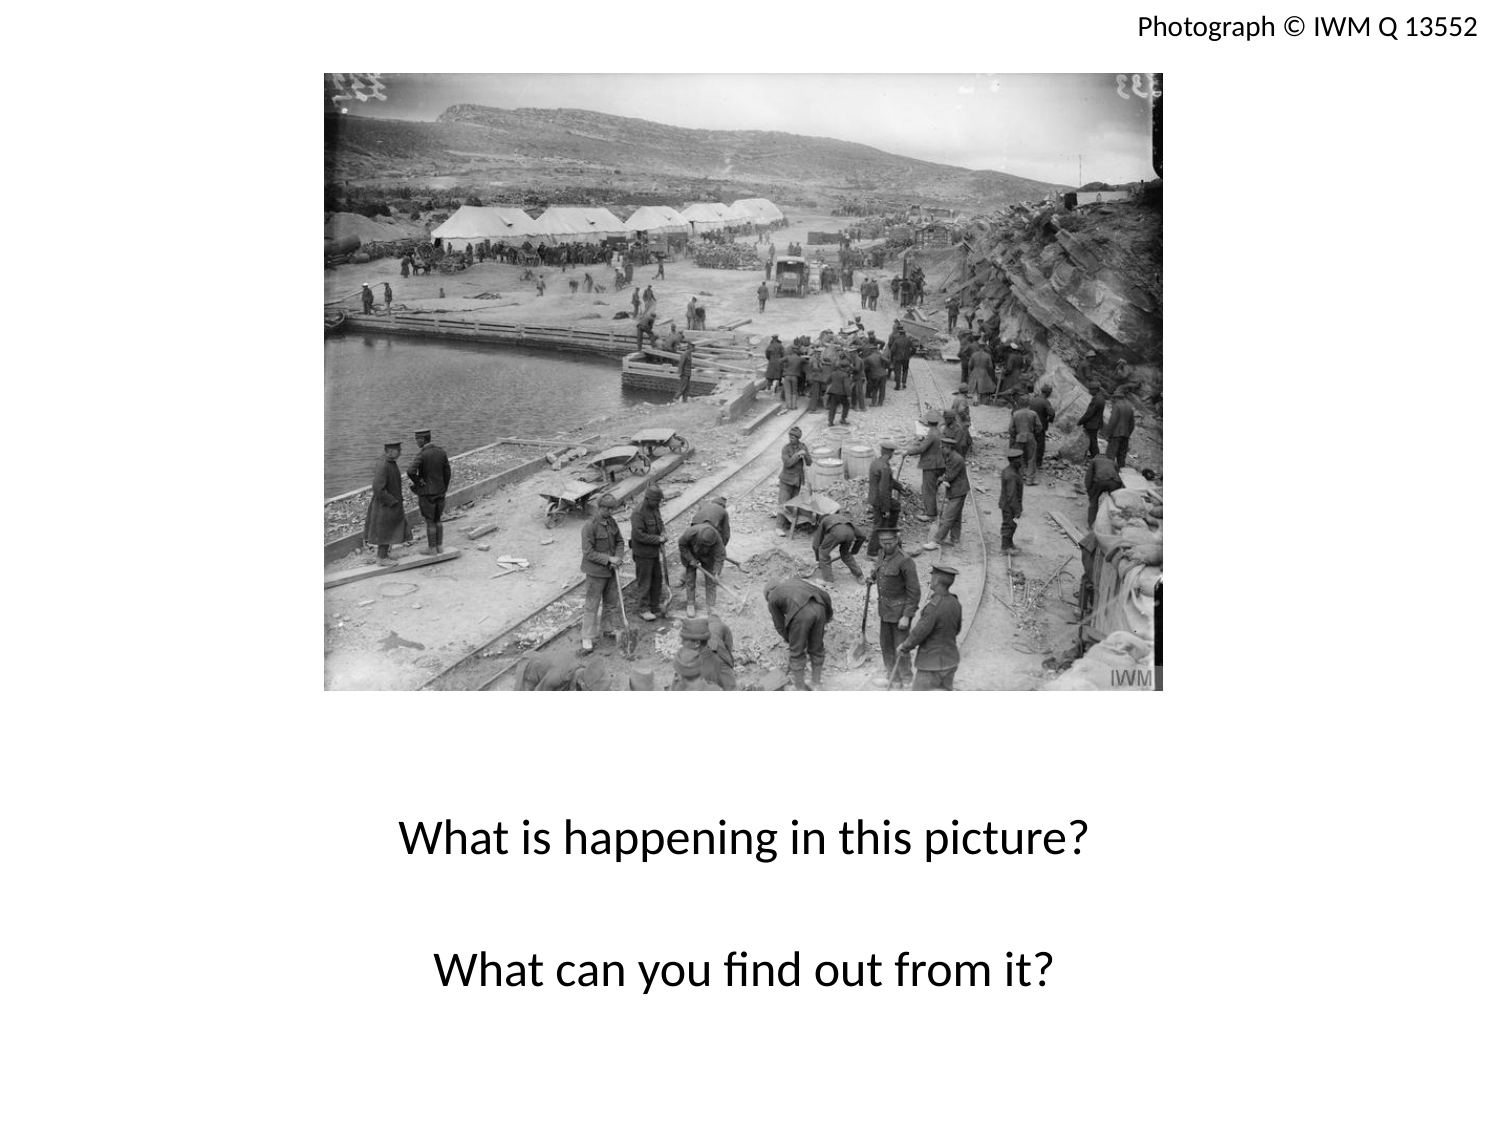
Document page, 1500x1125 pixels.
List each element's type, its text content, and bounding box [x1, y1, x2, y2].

text_box Photograph © IWM Q 13552 [1122, 0, 1494, 50]
picture [324, 73, 1163, 691]
text_box What is happening in this picture? What can you find out from it? [116, 724, 1384, 1004]
